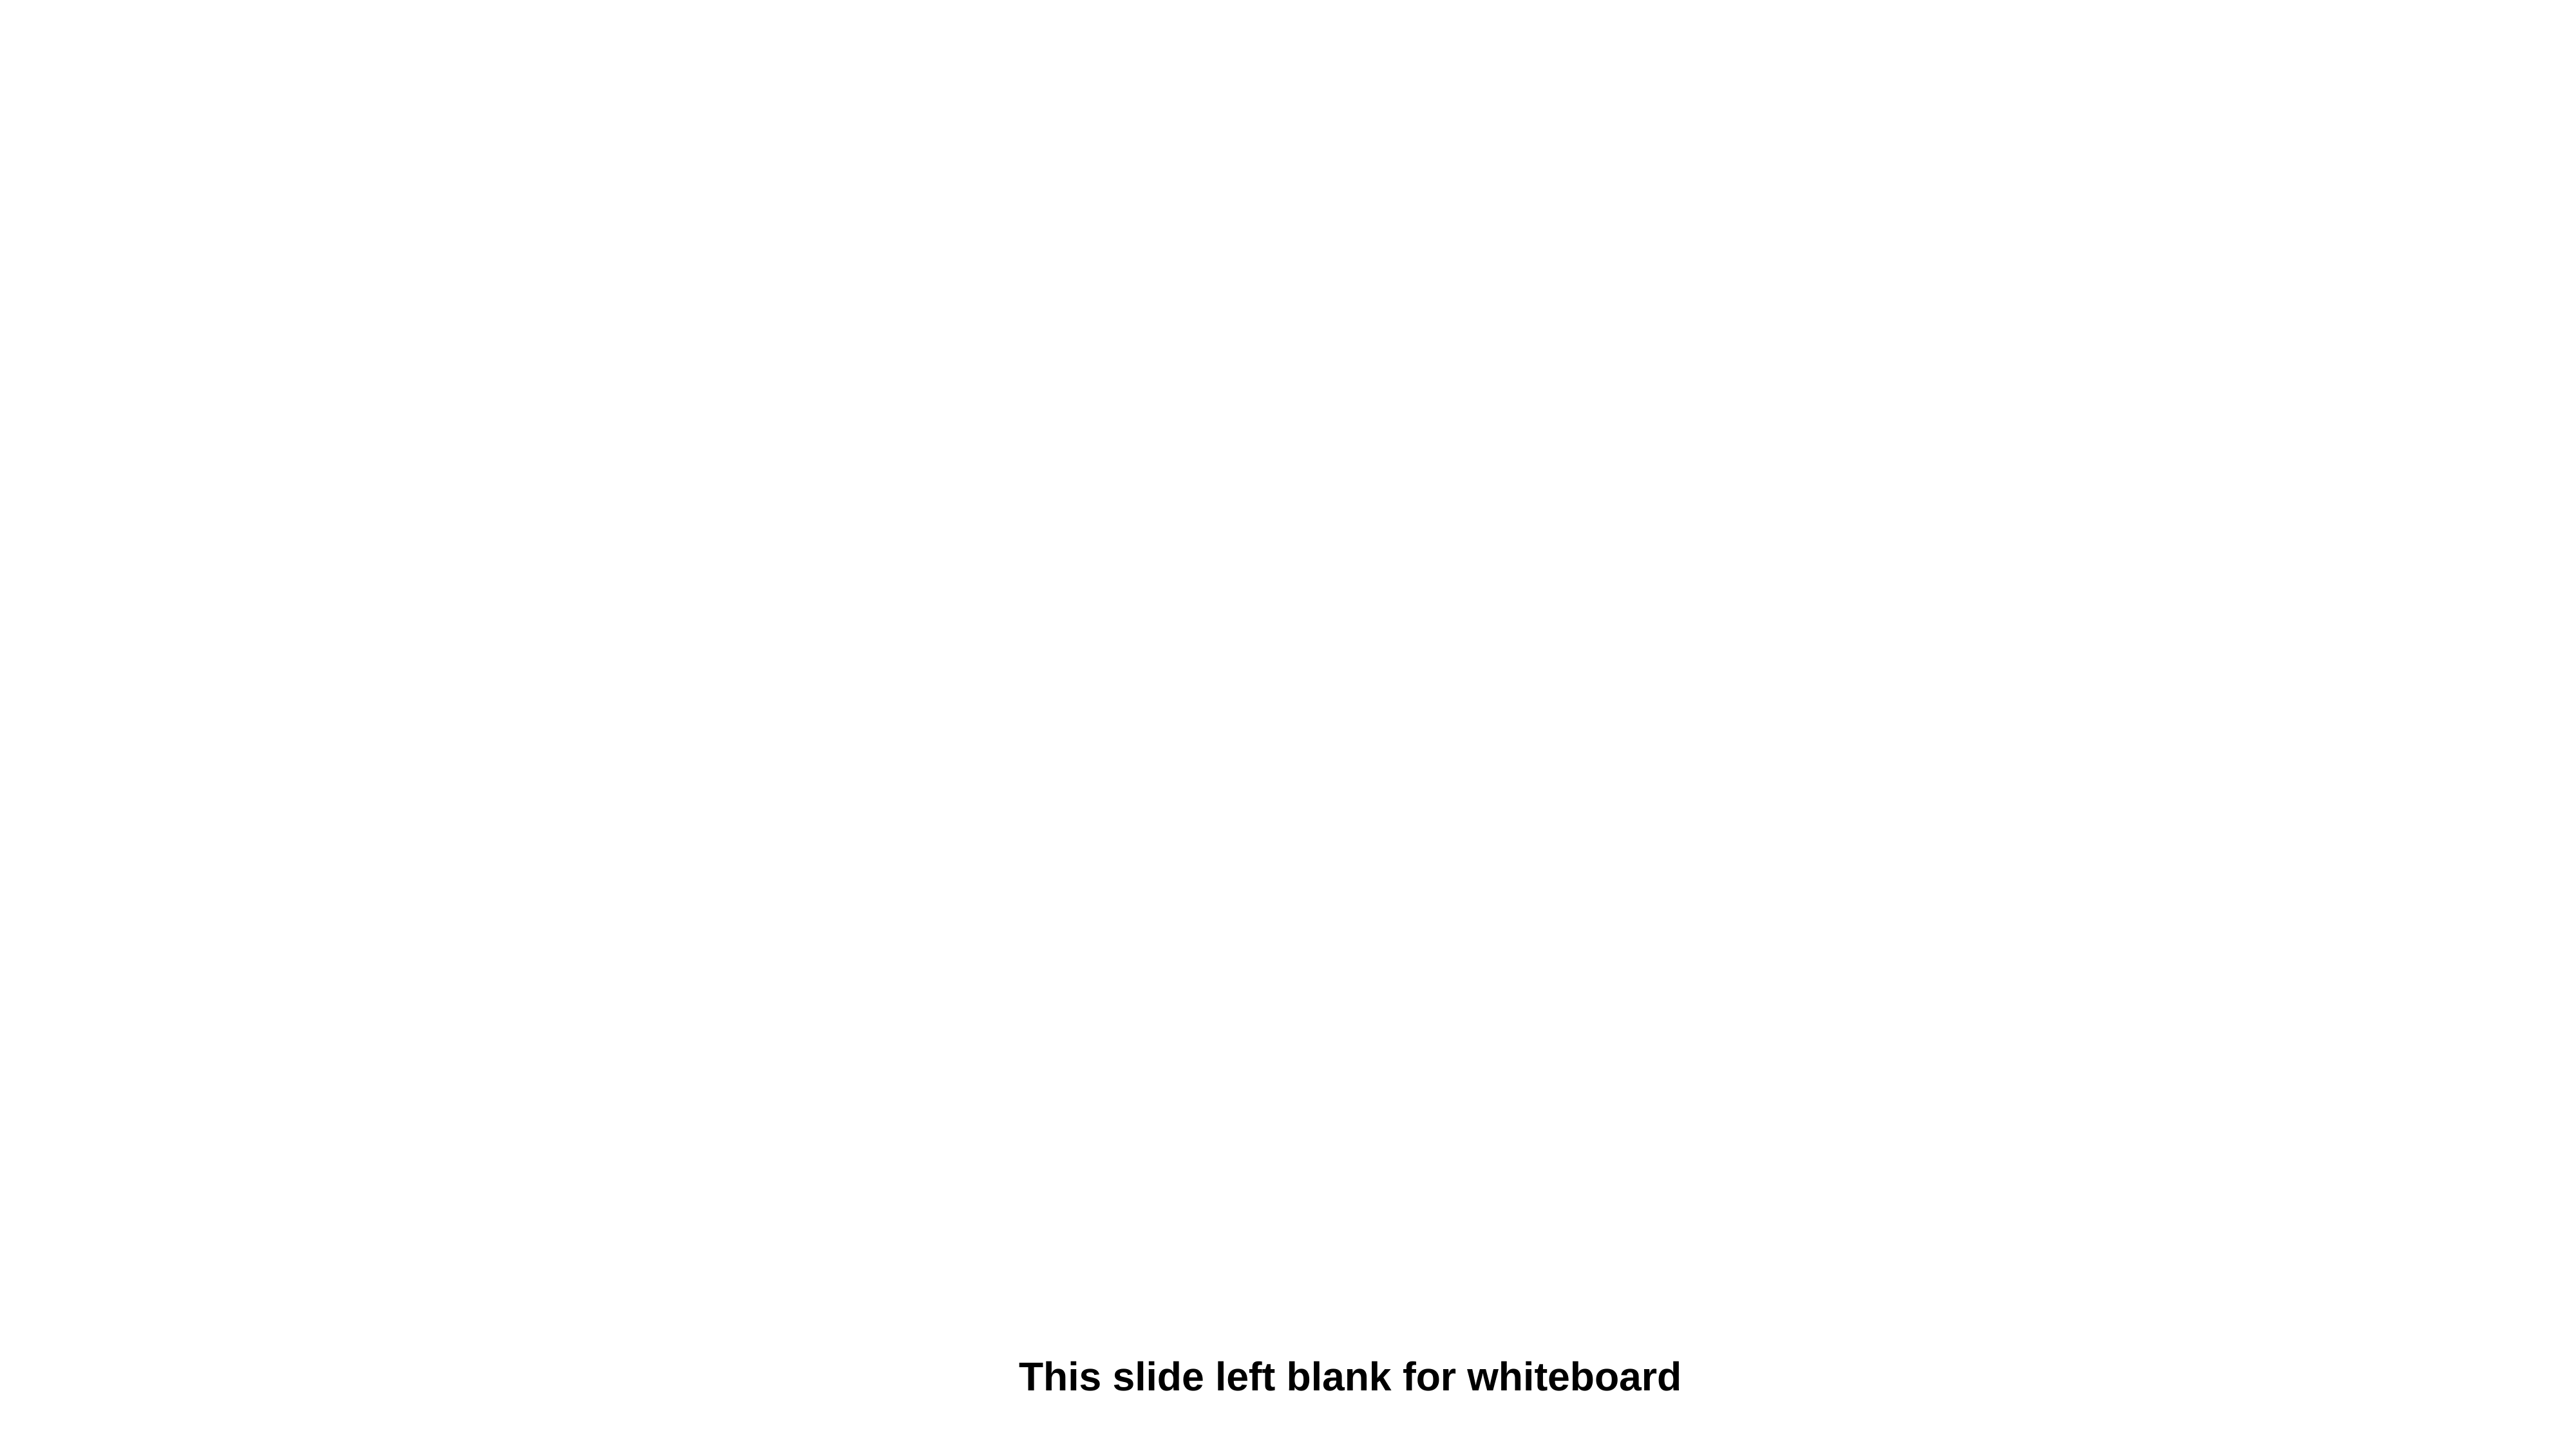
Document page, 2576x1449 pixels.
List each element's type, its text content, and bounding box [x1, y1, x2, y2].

text_box This slide left blank for whiteboard [659, 1345, 2043, 1404]
